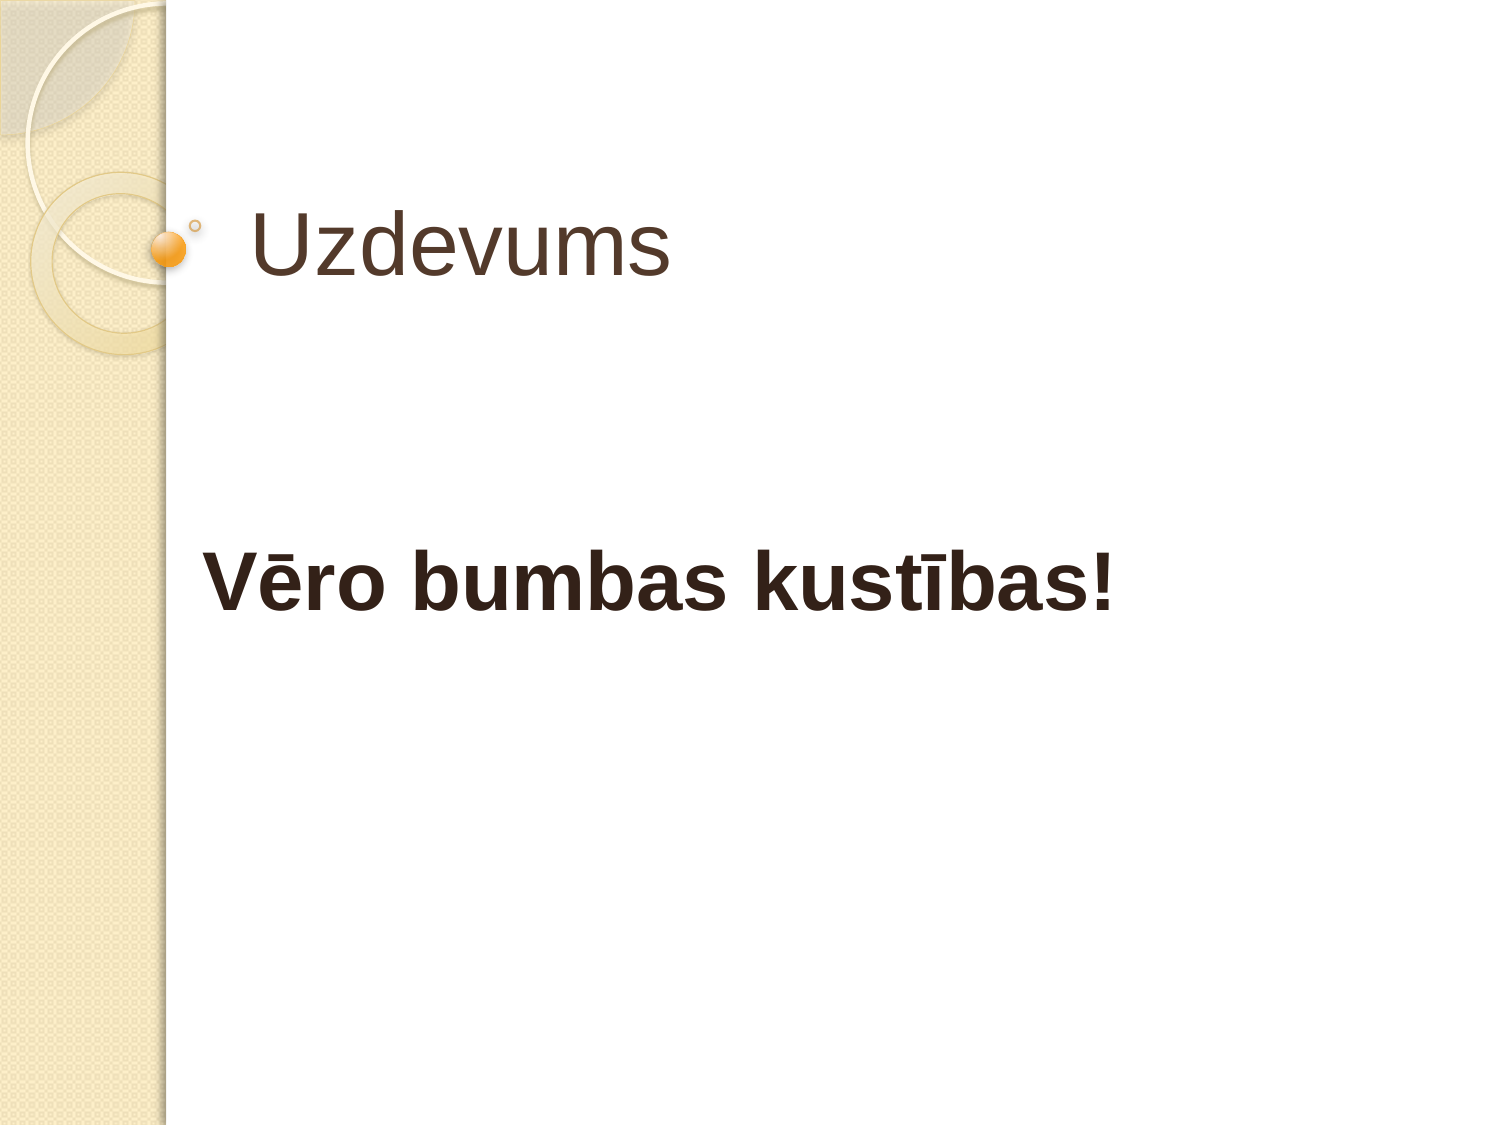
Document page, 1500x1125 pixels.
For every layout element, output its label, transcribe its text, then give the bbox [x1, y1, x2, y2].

title Uzdevums [234, 59, 1450, 301]
subtitle Vēro bumbas kustības! [183, 302, 1398, 835]
